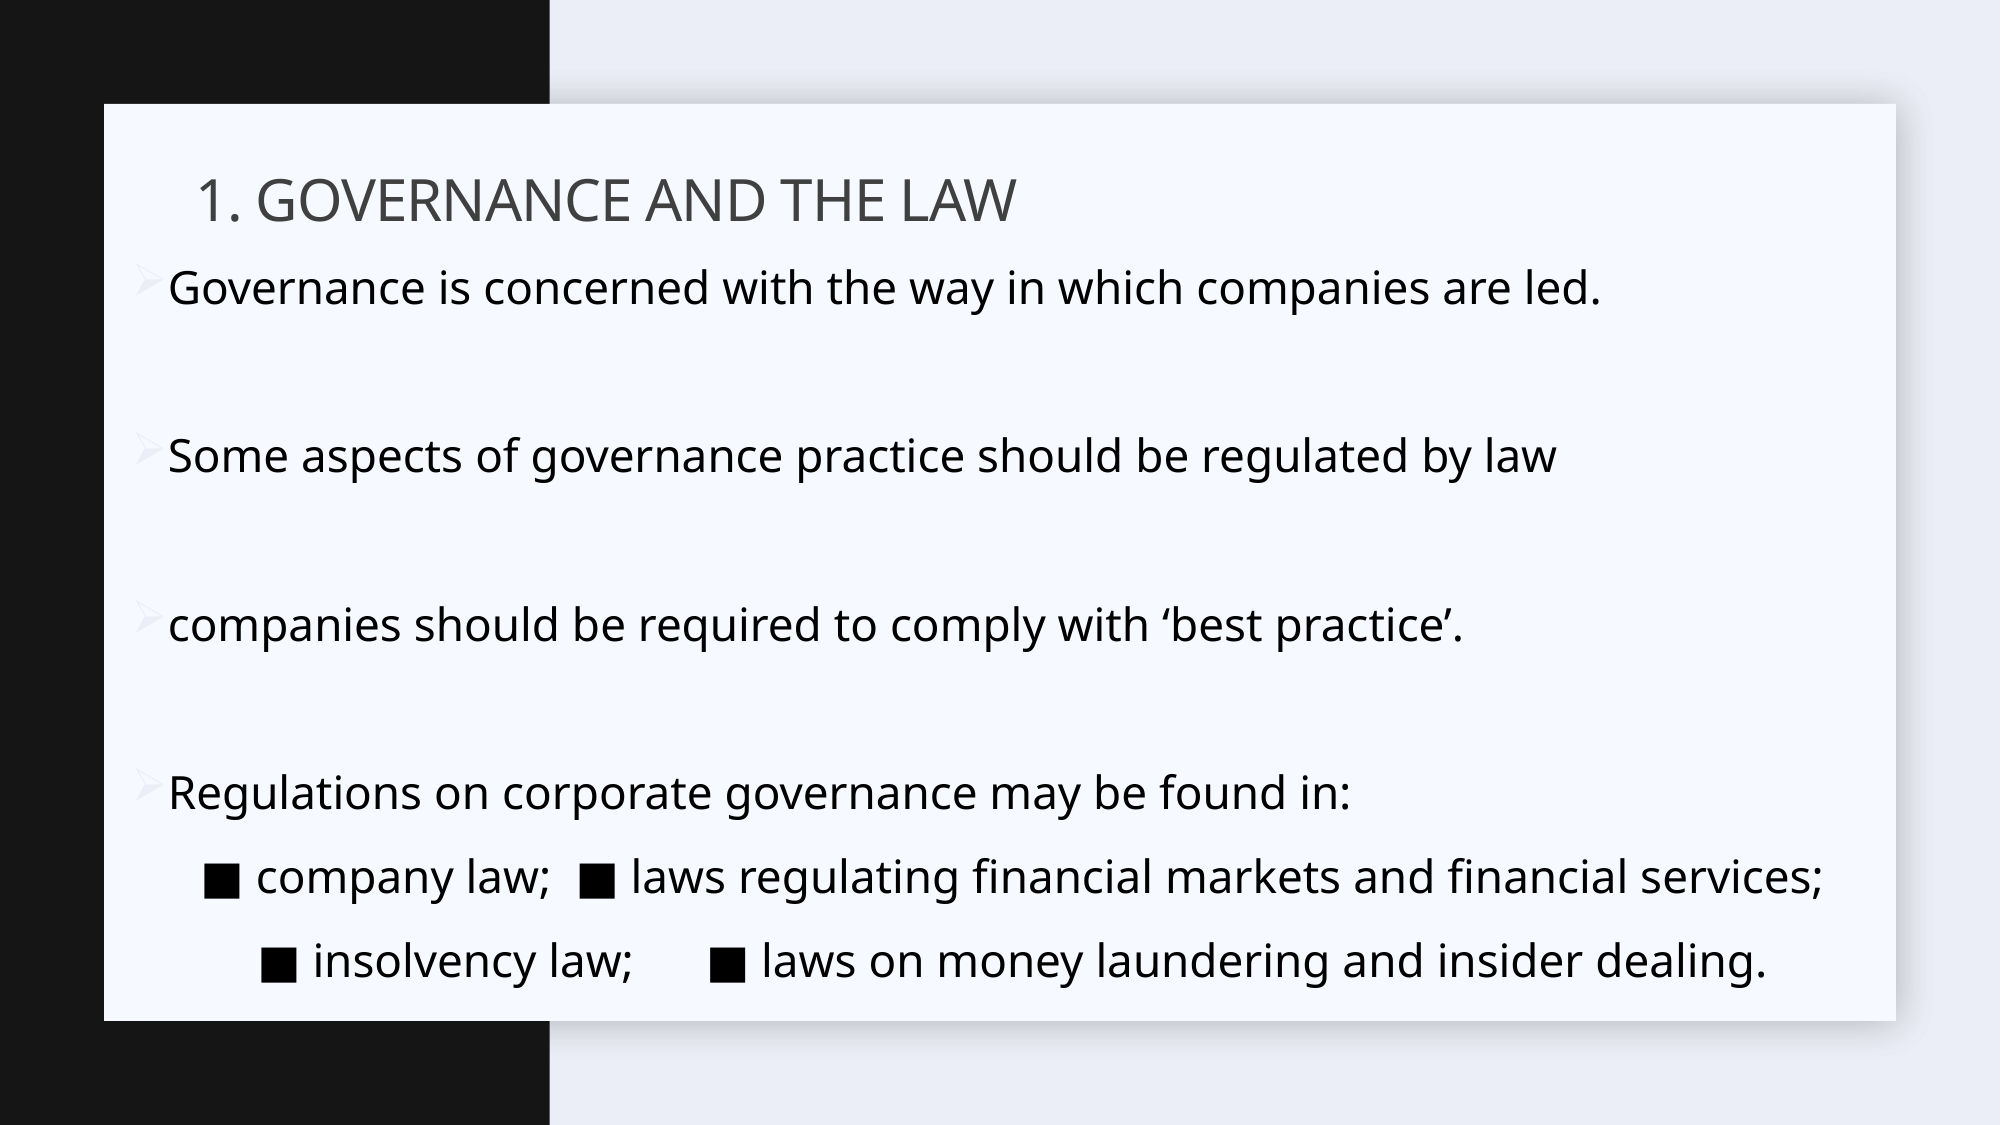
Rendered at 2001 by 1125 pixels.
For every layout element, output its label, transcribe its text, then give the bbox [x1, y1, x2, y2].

list Governance is concerned with the way in which companies are led. Some aspects of governance practice should be regulated by law companies should be required to comply with ‘best practice’. Regulations on corporate governance may be found in: ■ company law; ■ laws regulating financial markets and financial services; ■ insolvency law; ■ laws on money laundering and insider dealing. [131, 251, 1879, 963]
title 1. governance and the law [180, 154, 1830, 251]
